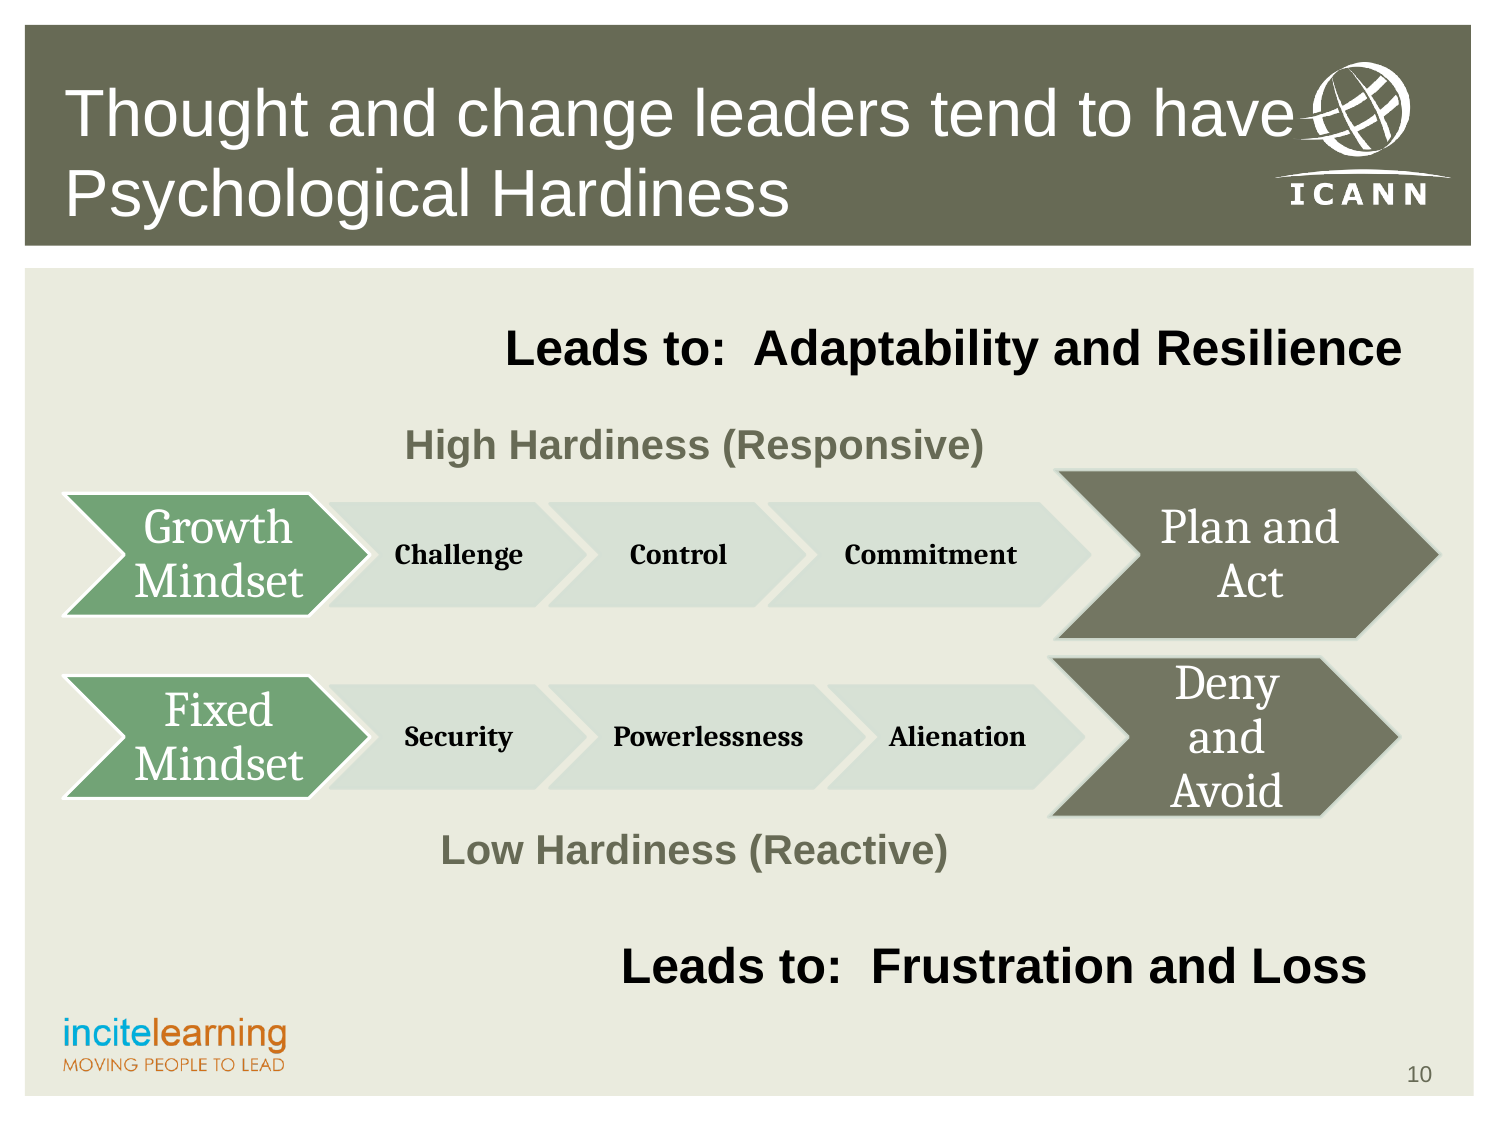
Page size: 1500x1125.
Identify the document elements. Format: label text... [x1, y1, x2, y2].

text_box Thought and change leaders tend to have Psychological Hardiness [49, 62, 1471, 238]
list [62, 281, 1442, 1006]
picture [62, 1012, 288, 1076]
slide_number 10 [1370, 1049, 1469, 1097]
